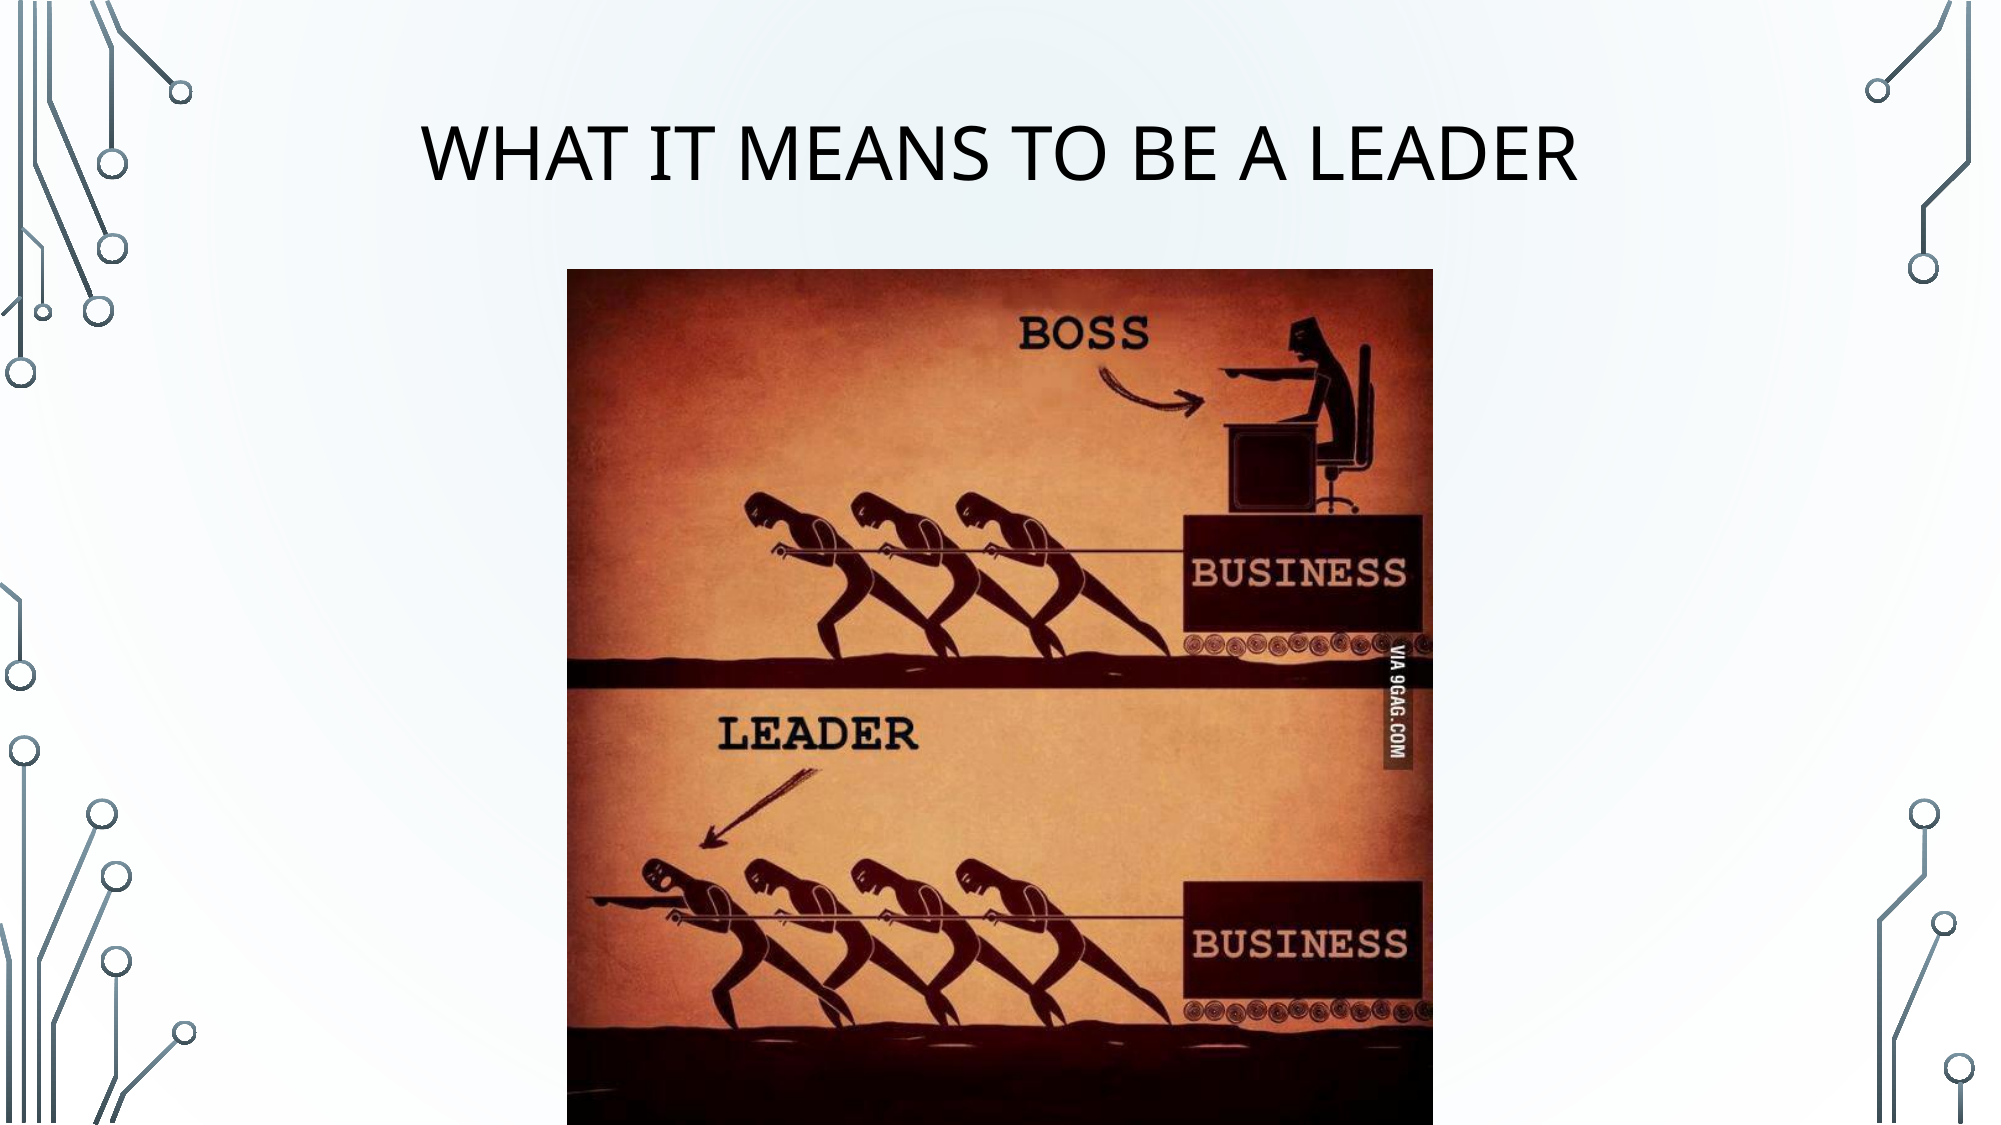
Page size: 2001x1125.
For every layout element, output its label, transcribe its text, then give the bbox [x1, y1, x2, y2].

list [567, 269, 1433, 1125]
title What it means to be a leader [187, 35, 1813, 278]
